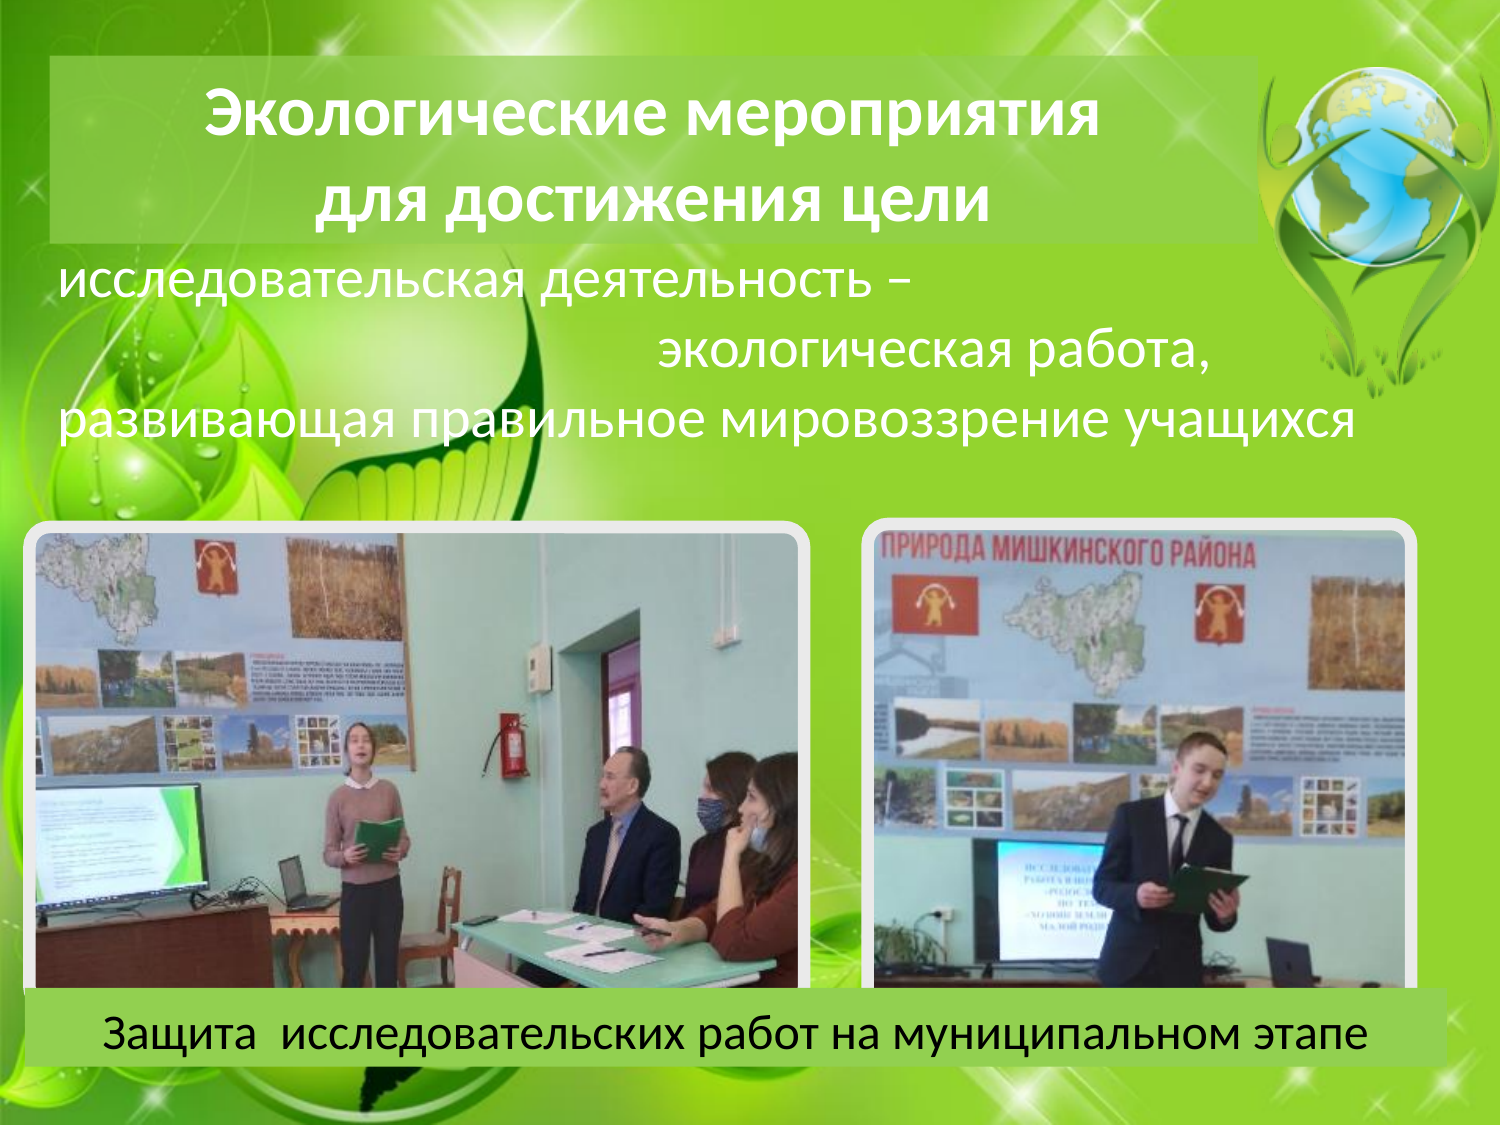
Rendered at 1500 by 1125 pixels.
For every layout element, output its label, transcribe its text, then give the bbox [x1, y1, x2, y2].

text_box [250, 160, 1252, 231]
text_box Защита исследовательских работ на муниципальном этапе [24, 987, 1447, 1067]
text_box исследовательская деятельность – экологическая работа, развивающая правильное мировоззрение учащихся [41, 231, 1447, 457]
text_box [733, 859, 1484, 1104]
picture [0, 0, 1500, 1125]
text_box Экологические мероприятия для достижения цели [49, 55, 1258, 231]
